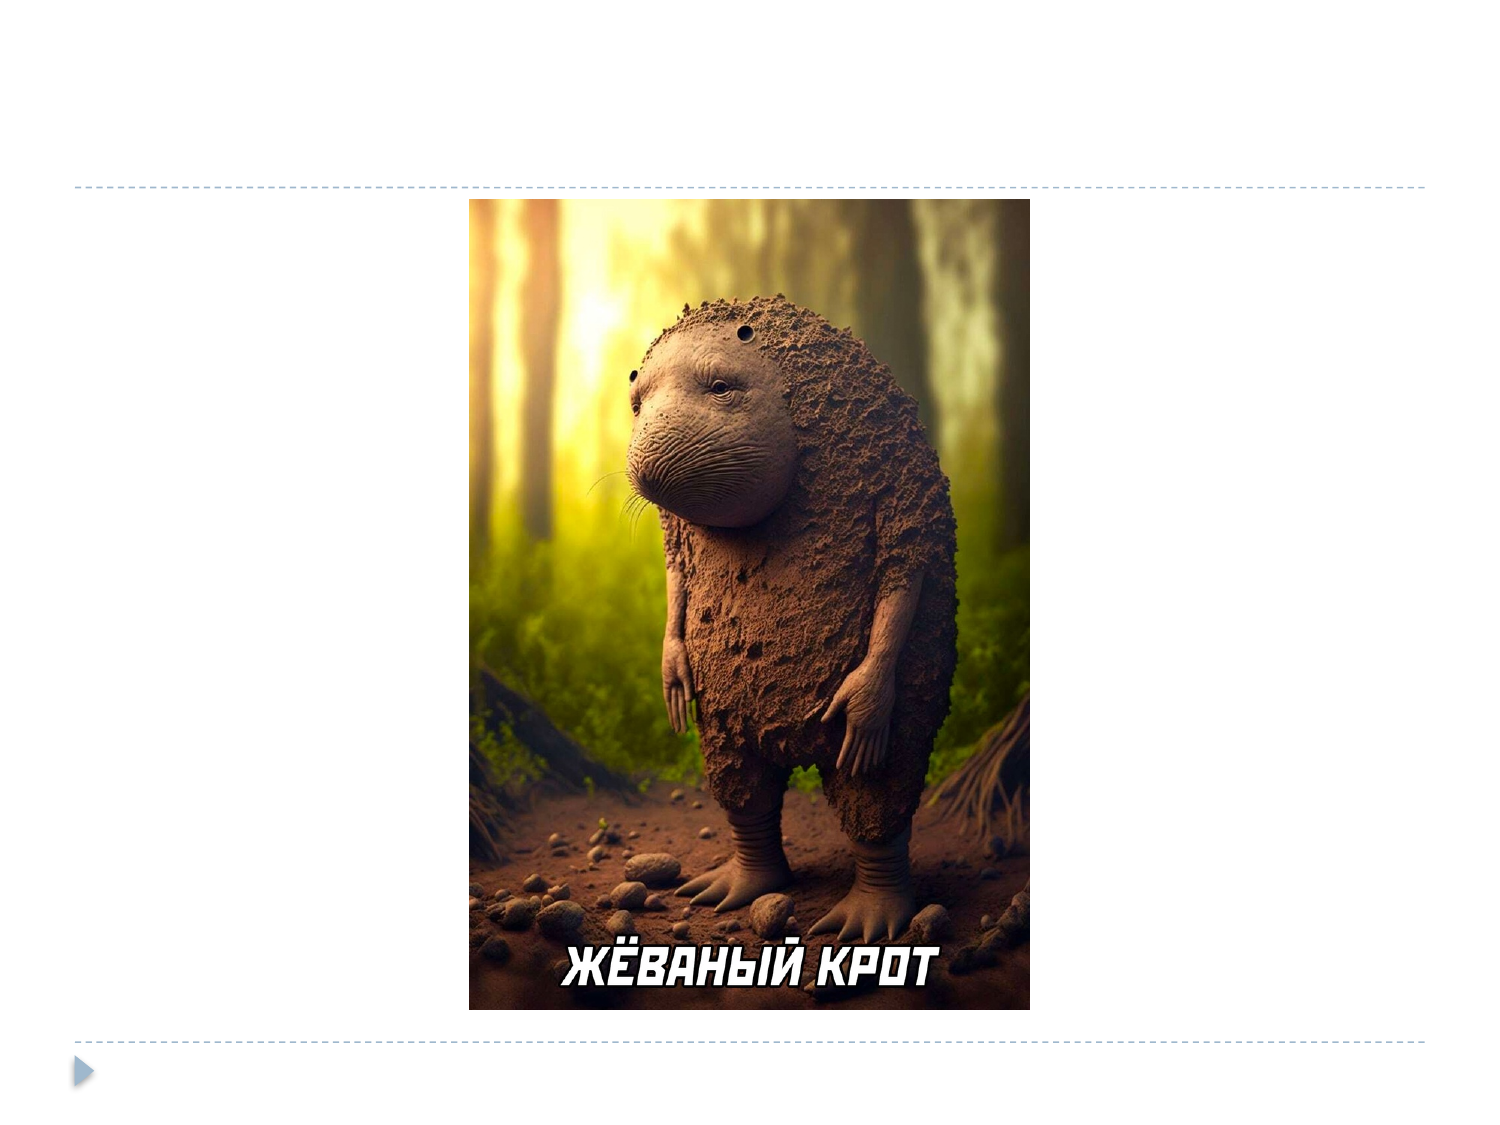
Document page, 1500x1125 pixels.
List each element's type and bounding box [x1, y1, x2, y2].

picture [469, 199, 1031, 1011]
